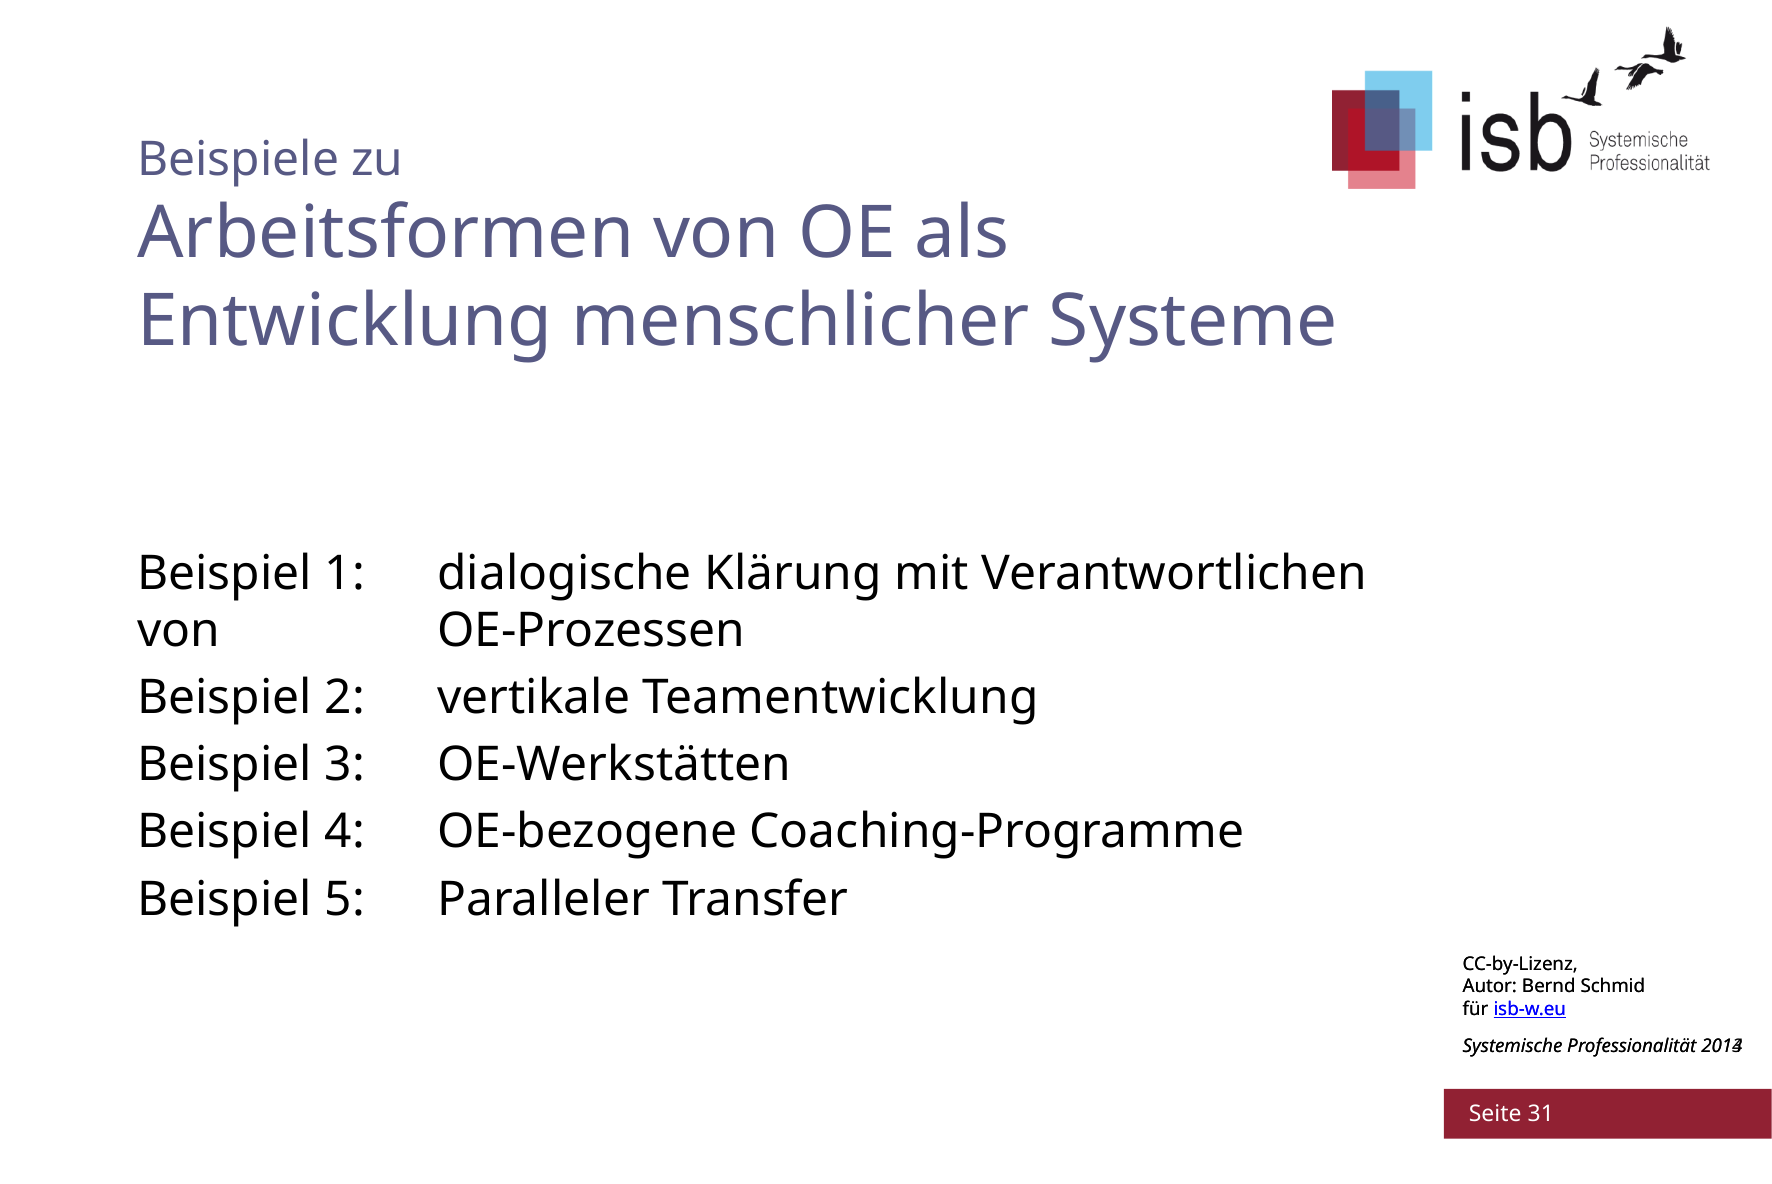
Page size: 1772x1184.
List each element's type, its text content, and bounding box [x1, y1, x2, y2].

list Beispiel 1: dialogische Klärung mit Verantwortlichen von OE-Prozessen Beispiel 2: vertikale Teamentwicklung Beispiel 3: OE-Werkstätten Beispiel 4: OE-bezogene Coaching-Programme Beispiel 5: Paralleler Transfer [118, 260, 1444, 1139]
text_box CC-by-Lizenz, Autor: Bernd Schmid für isb-w.eu Systemische Professionalität 2013 [1443, 762, 1772, 1184]
title Beispiele zu Arbeitsformen von OE als Entwicklung menschlicher Systeme [118, 94, 1444, 260]
picture [1332, 20, 1725, 194]
